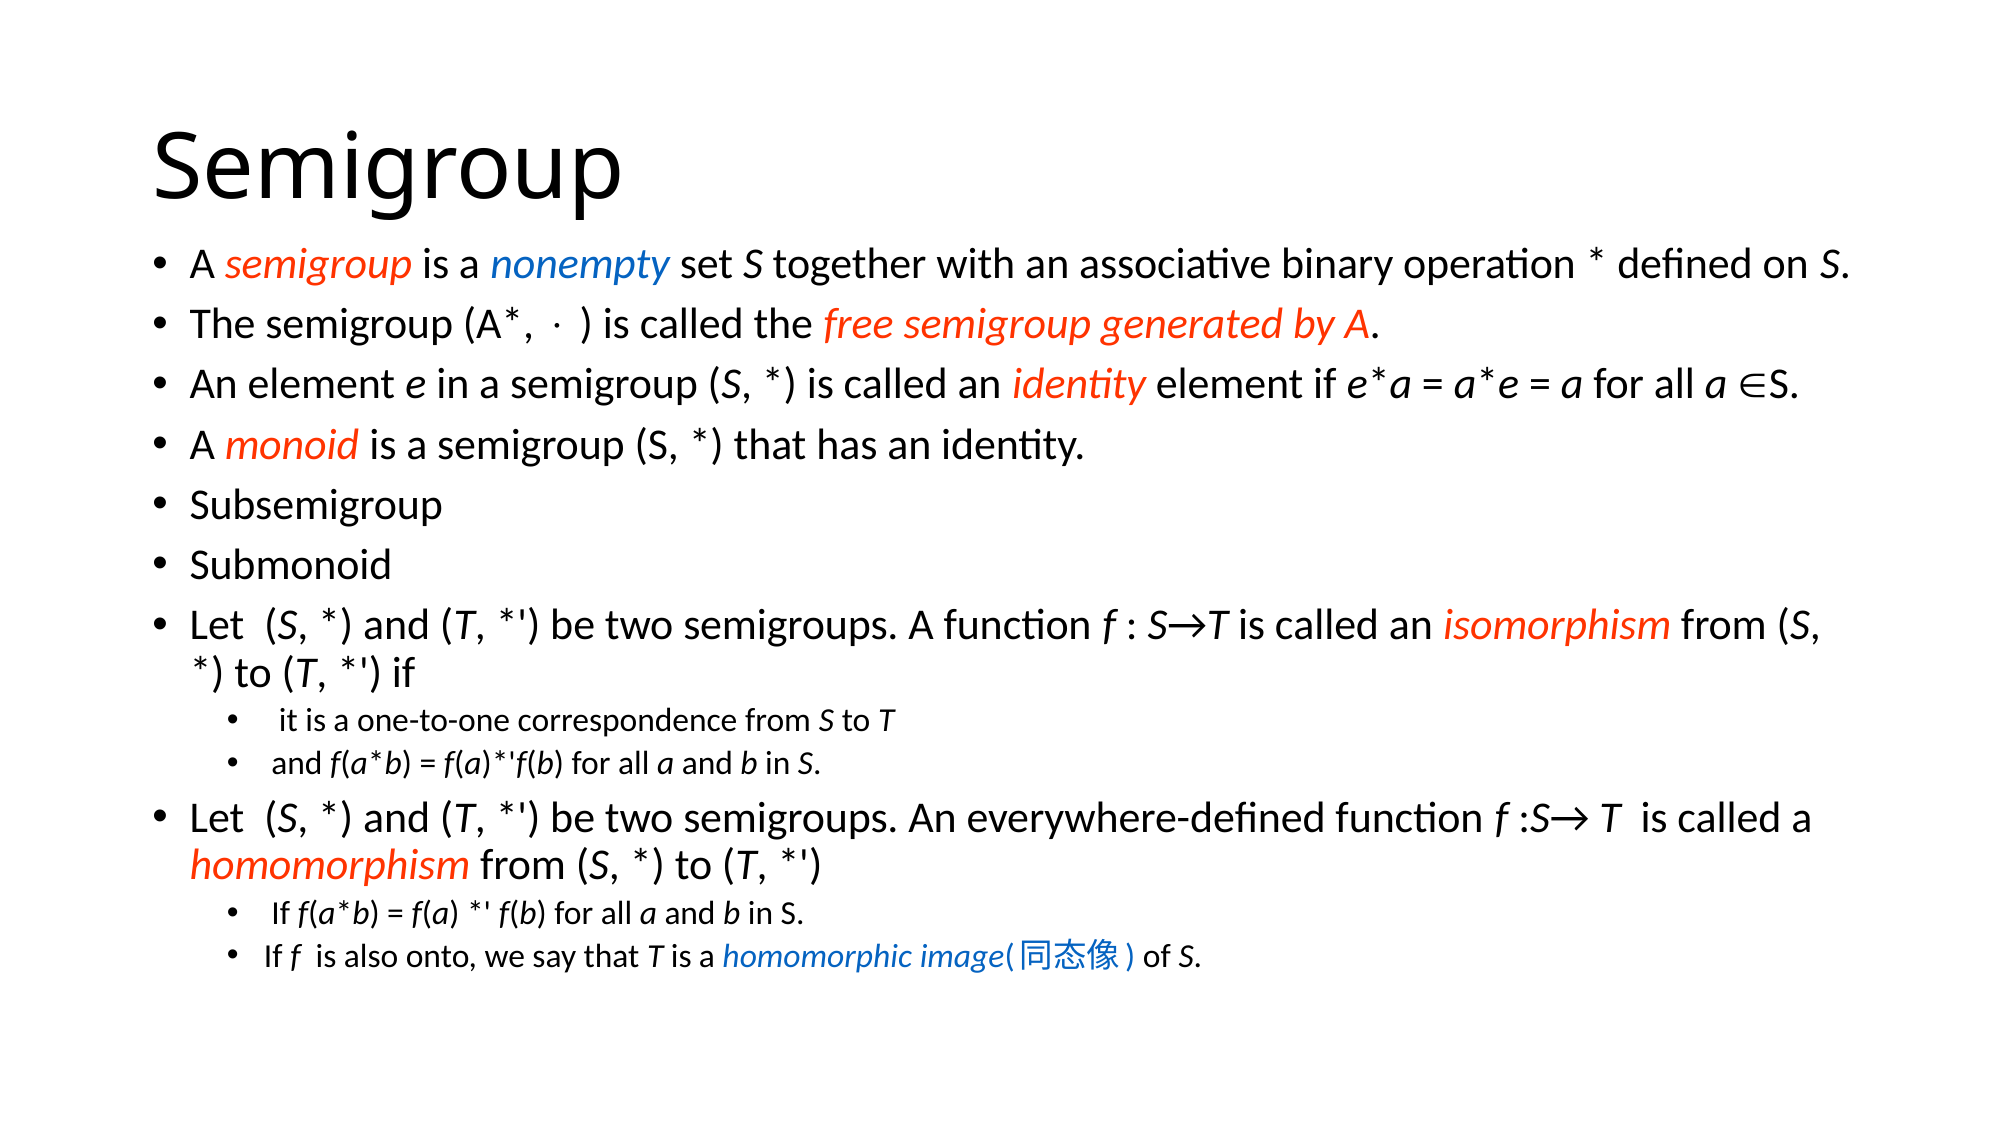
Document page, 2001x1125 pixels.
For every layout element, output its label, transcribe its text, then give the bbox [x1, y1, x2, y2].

title Semigroup [137, 59, 1863, 233]
list A semigroup is a nonempty set S together with an associative binary operation * defined on S. The semigroup (A*,  ) is called the free semigroup generated by A. An element e in a semigroup (S, *) is called an identity element if e*a = a*e = a for all a S. A monoid is a semigroup (S, *) that has an identity. Subsemigroup Submonoid Let (S, *) and (T, *') be two semigroups. A function f : S→T is called an isomorphism from (S, *) to (T, *') if it is a one-to-one correspondence from S to T and f(a*b) = f(a)*'f(b) for all a and b in S. Let (S, *) and (T, *') be two semigroups. An everywhere-defined function f :S→ T is called a homomorphism from (S, *) to (T, *') If f(a*b) = f(a) *' f(b) for all a and b in S. If f is also onto, we say that T is a homomorphic image(同态像) of S. [137, 233, 1876, 1020]
